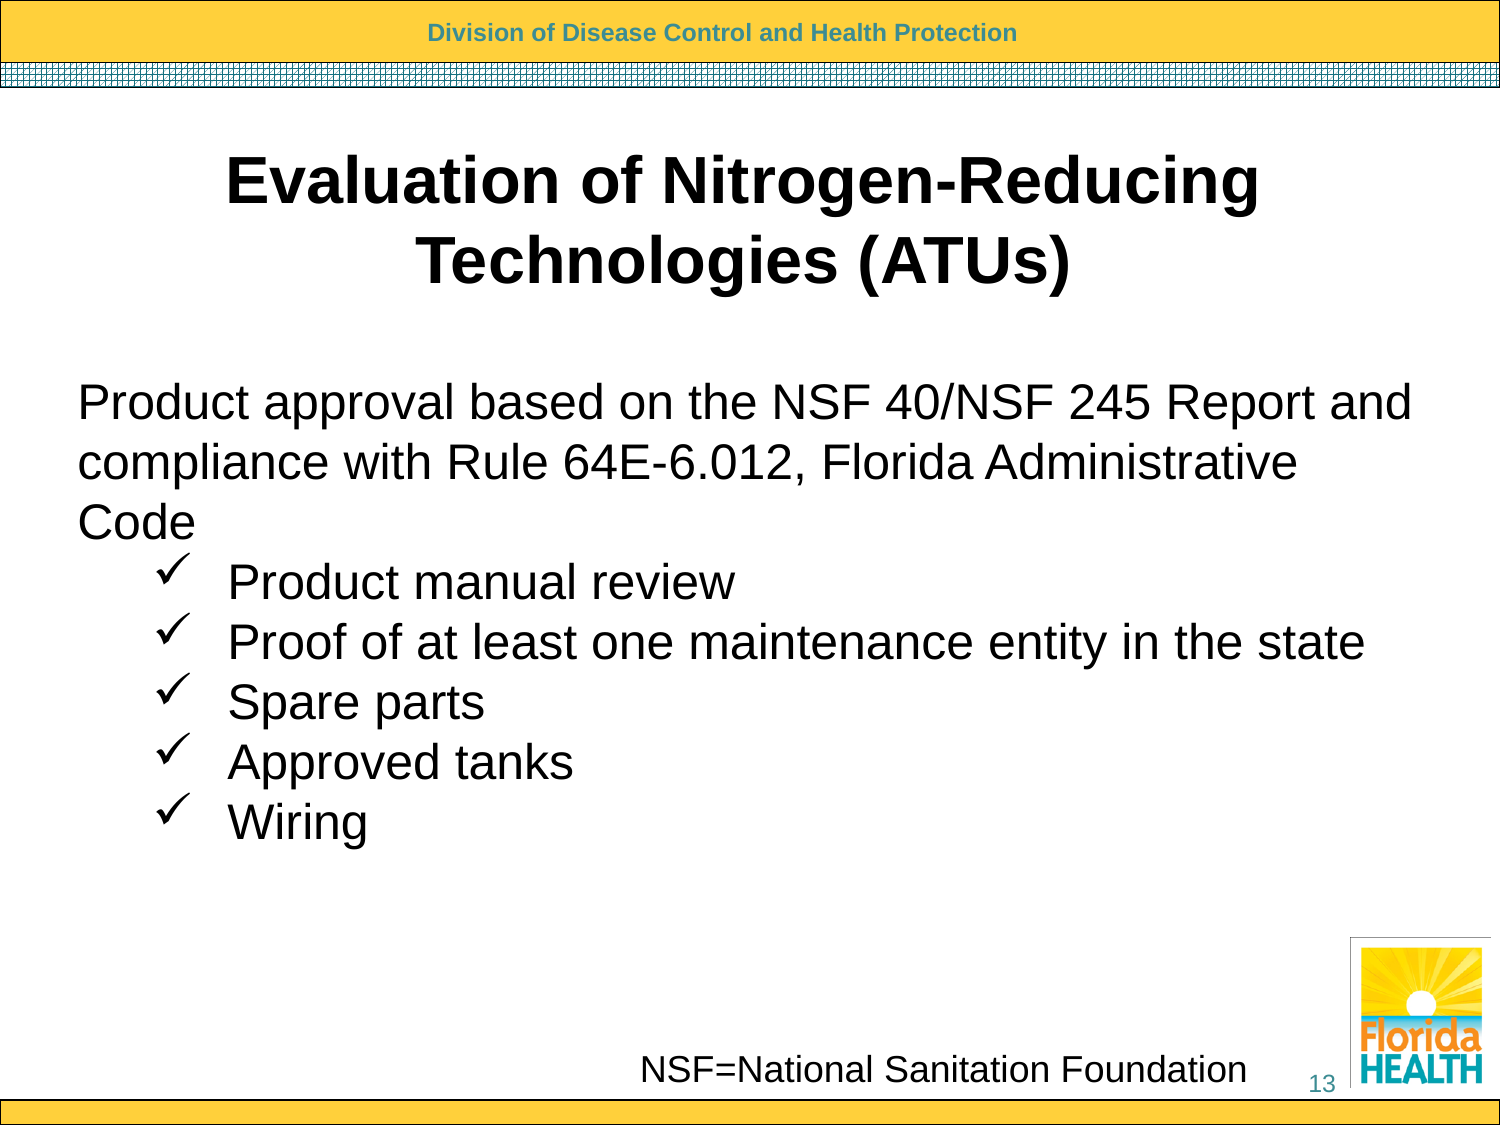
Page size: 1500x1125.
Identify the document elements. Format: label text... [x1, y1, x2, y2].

text_box Evaluation of Nitrogen-Reducing Technologies (ATUs) [68, 129, 1419, 235]
text_box NSF=National Sanitation Foundation [624, 1037, 1488, 1098]
text_box Product approval based on the NSF 40/NSF 245 Report and compliance with Rule 64E-6.012, Florida Administrative Code Product manual review Proof of at least one maintenance entity in the state Spare parts Approved tanks Wiring [62, 362, 1438, 978]
picture [1350, 937, 1491, 1088]
